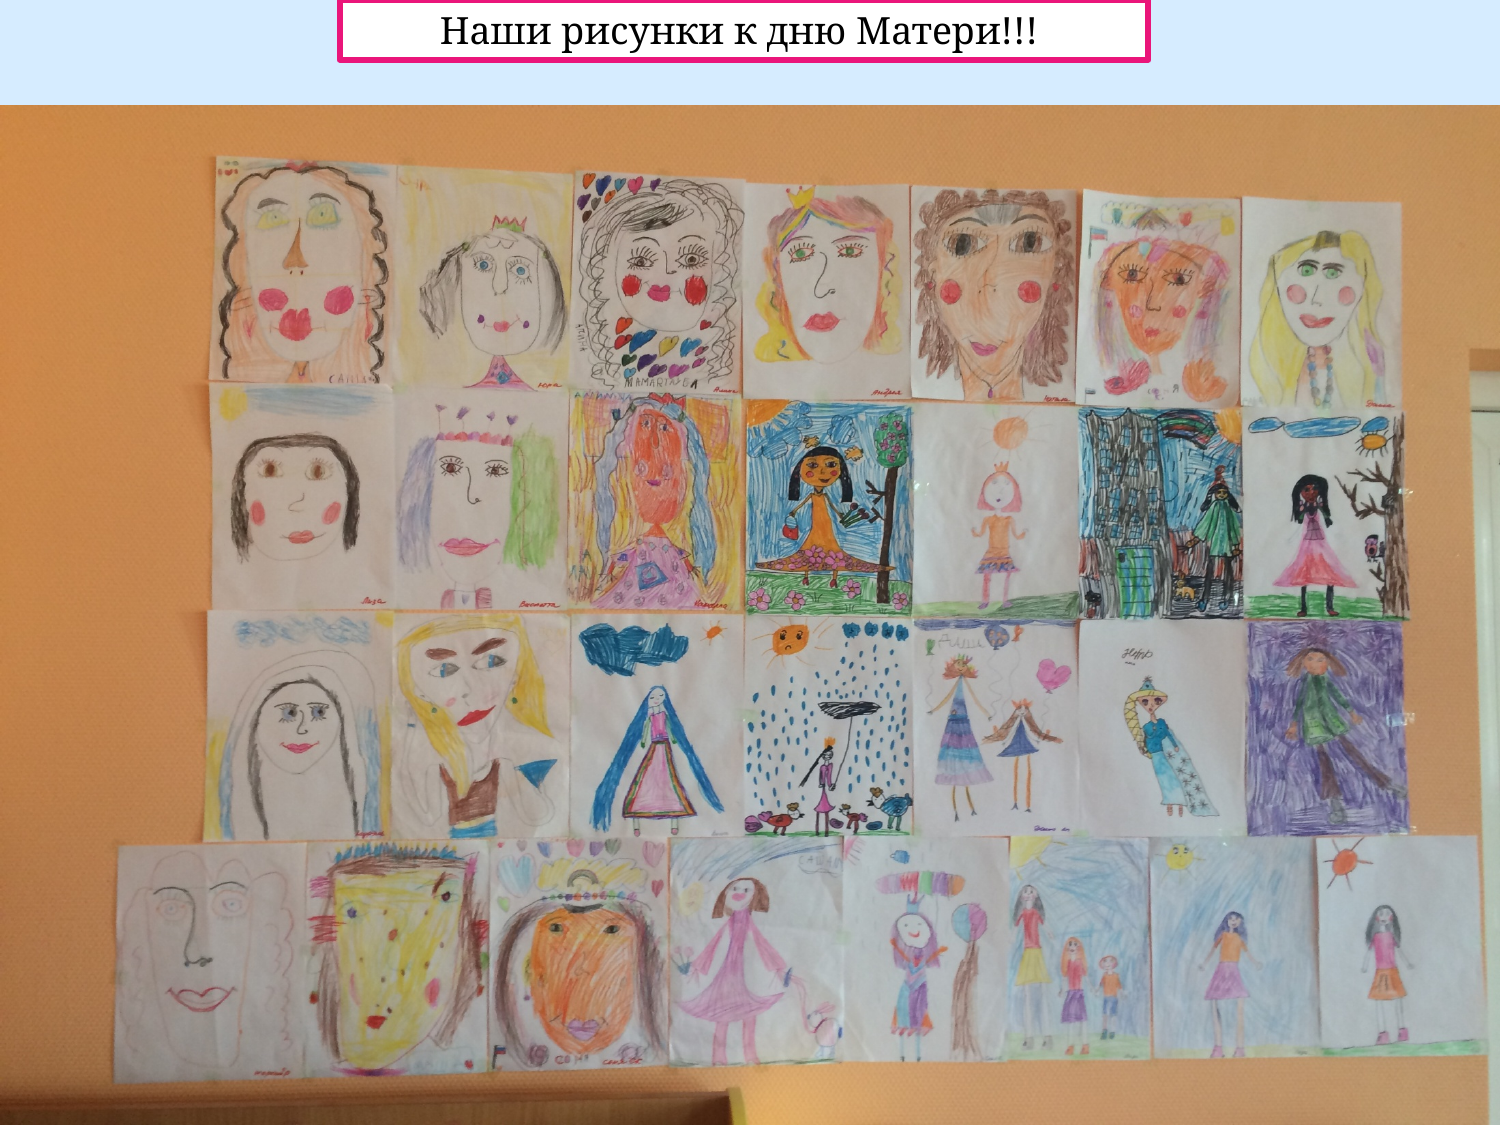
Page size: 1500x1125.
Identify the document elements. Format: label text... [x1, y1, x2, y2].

picture [0, 105, 1500, 1125]
text_box Наши рисунки к дню Матери!!! [337, 0, 1151, 63]
